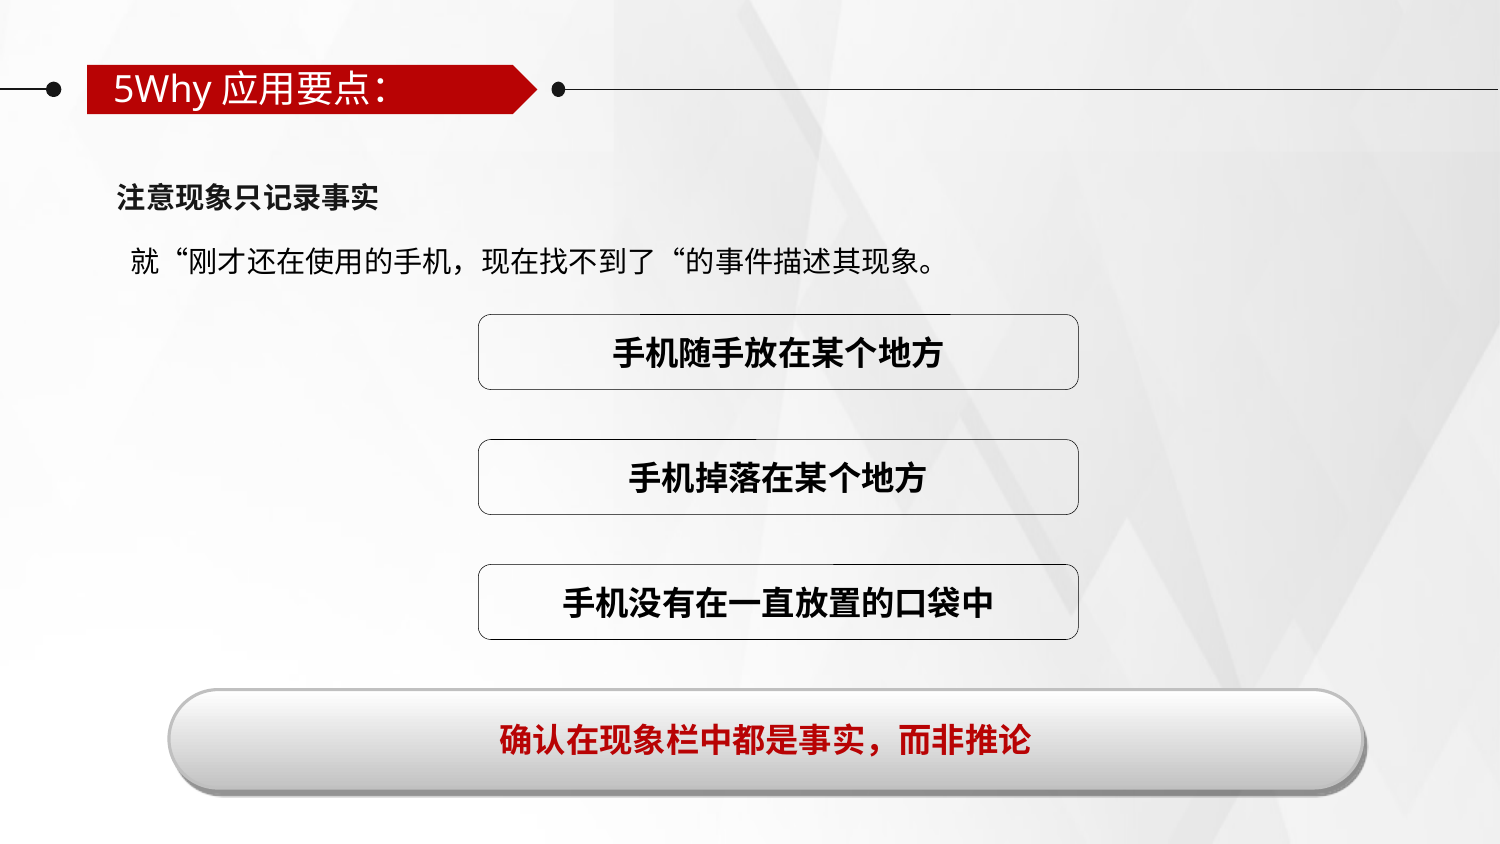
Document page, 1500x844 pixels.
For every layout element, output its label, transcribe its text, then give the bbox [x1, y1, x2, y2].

text_box [85, 62, 98, 117]
text_box 手机没有在一直放置的口袋中 [478, 564, 1079, 640]
text_box 5Why应用要点： [98, 57, 538, 118]
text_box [553, 83, 1499, 96]
text_box 就“刚才还在使用的手机，现在找不到了“的事件描述其现象。 [102, 225, 1464, 286]
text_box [23, 59, 36, 120]
text_box 手机掉落在某个地方 [478, 439, 1079, 515]
text_box 手机随手放在某个地方 [478, 314, 1079, 390]
text_box 注意现象只记录事实 [102, 154, 1459, 222]
text_box 确认在现象栏中都是事实，而非推论 [168, 689, 1363, 789]
